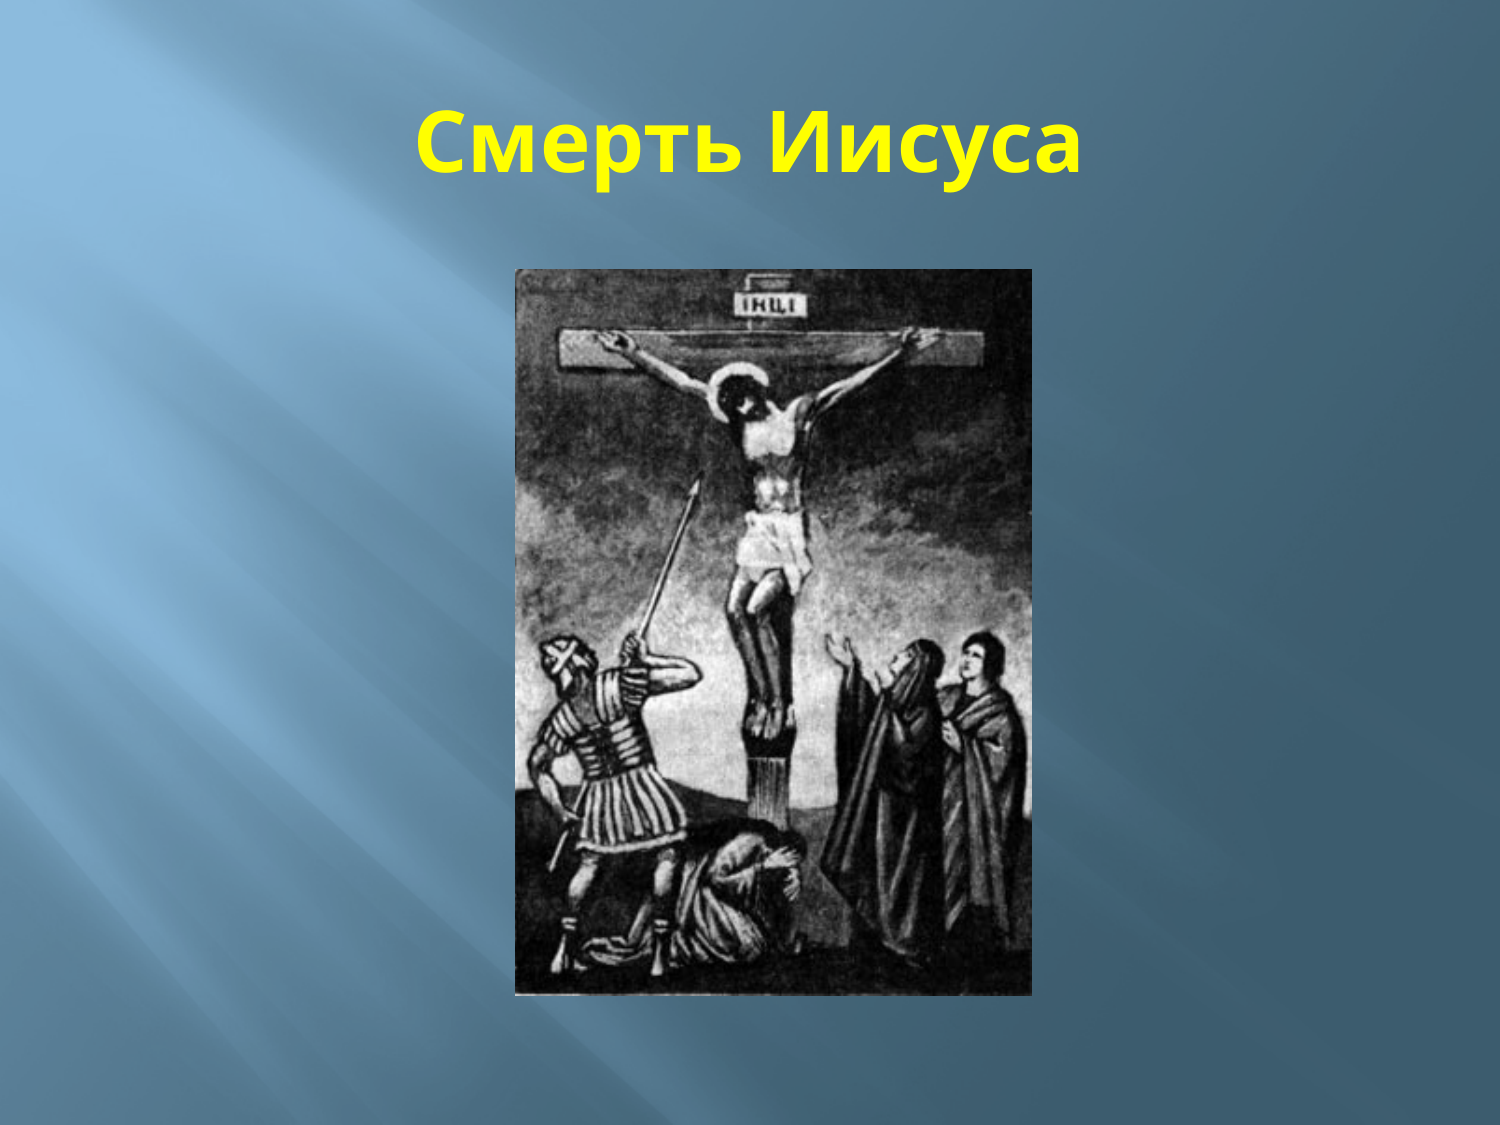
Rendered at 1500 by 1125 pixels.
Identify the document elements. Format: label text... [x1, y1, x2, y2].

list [515, 269, 1032, 997]
title Смерть Иисуса [75, 45, 1425, 233]
